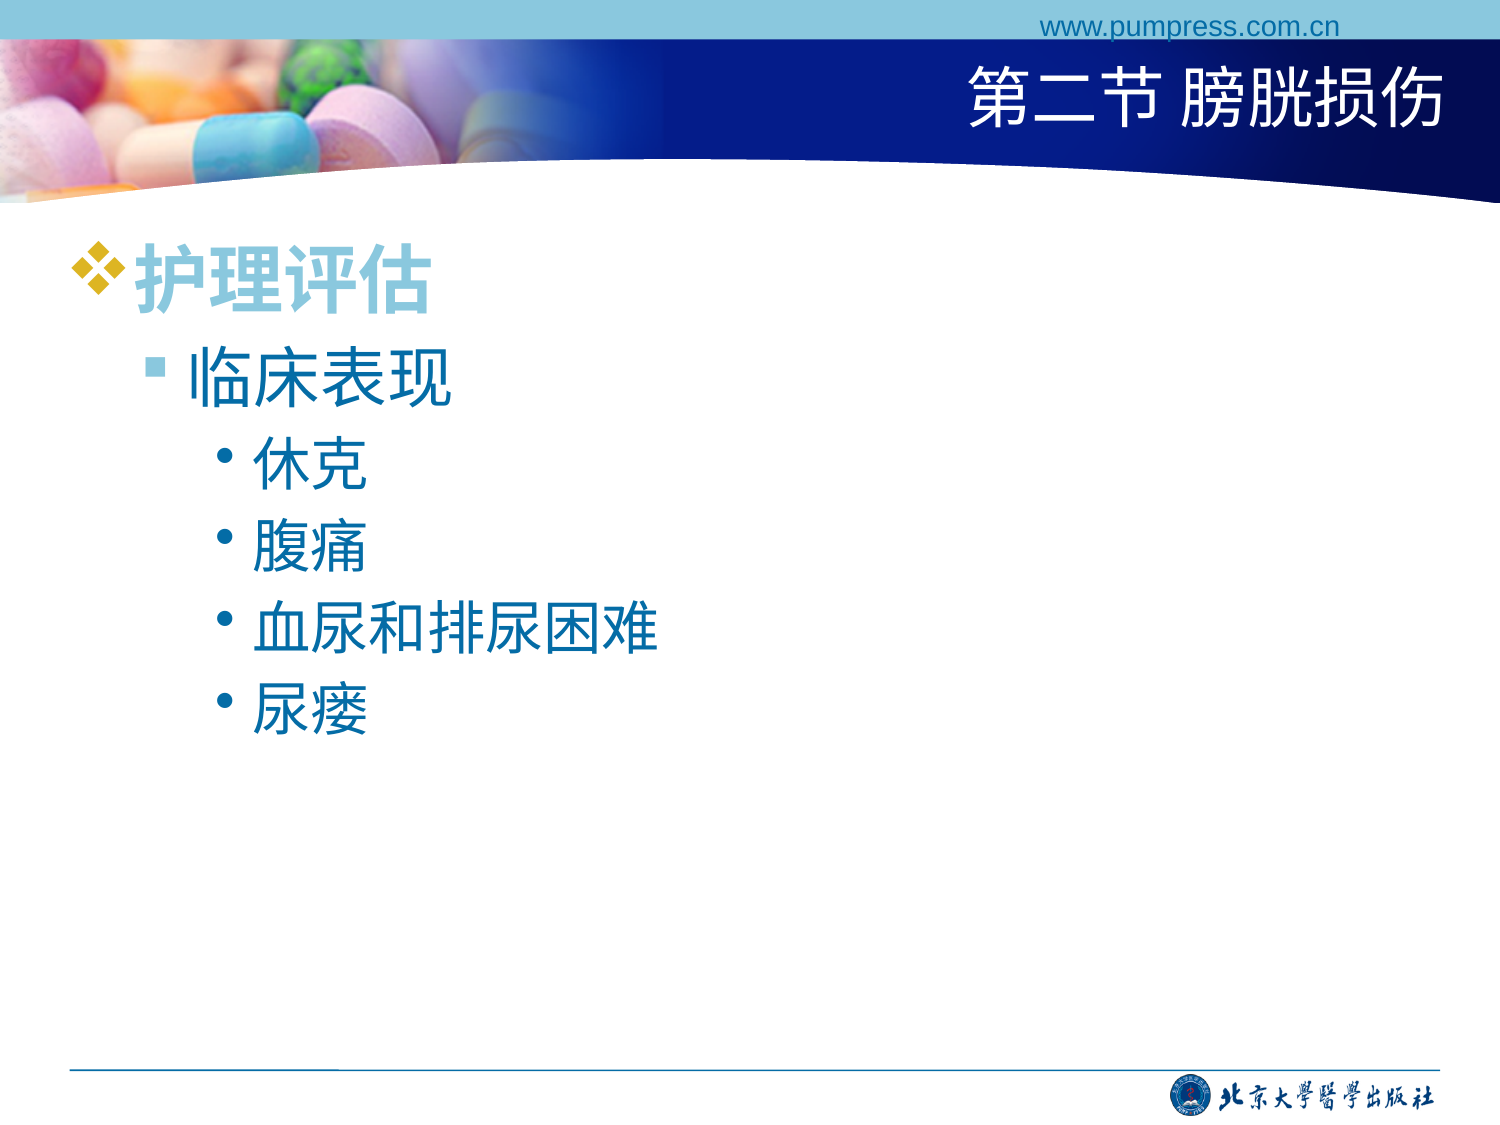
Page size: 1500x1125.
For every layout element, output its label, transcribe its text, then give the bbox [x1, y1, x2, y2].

title 第二节 膀胱损伤 [137, 49, 1463, 143]
list 护理评估 临床表现 休克 腹痛 血尿和排尿困难 尿瘘 [49, 224, 1463, 1026]
picture [0, 40, 1500, 203]
picture [1170, 1074, 1436, 1118]
slide_number www.pumpress.com.cn [1025, 0, 1463, 38]
